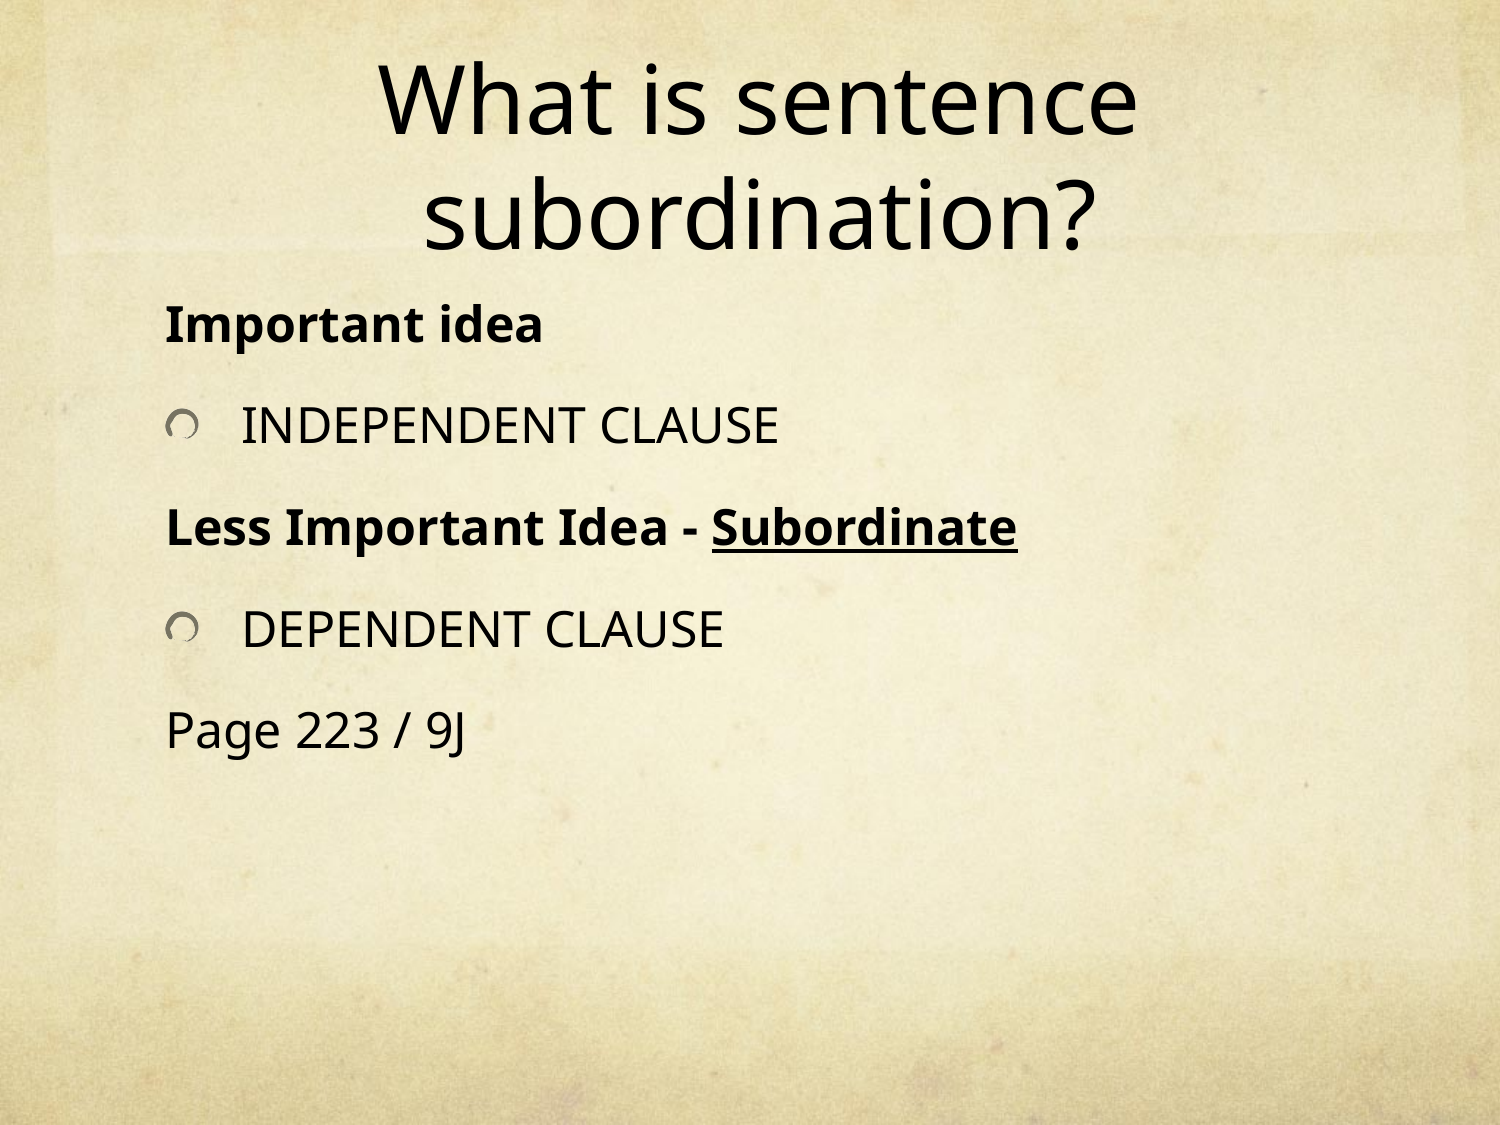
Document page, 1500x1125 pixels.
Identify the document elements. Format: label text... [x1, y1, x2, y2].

picture [0, 0, 1500, 1125]
title What is sentence subordination? [114, 82, 1405, 225]
list Important idea INDEPENDENT CLAUSE Less Important Idea - Subordinate DEPENDENT CLAUSE Page 223 / 9J [150, 284, 1350, 950]
